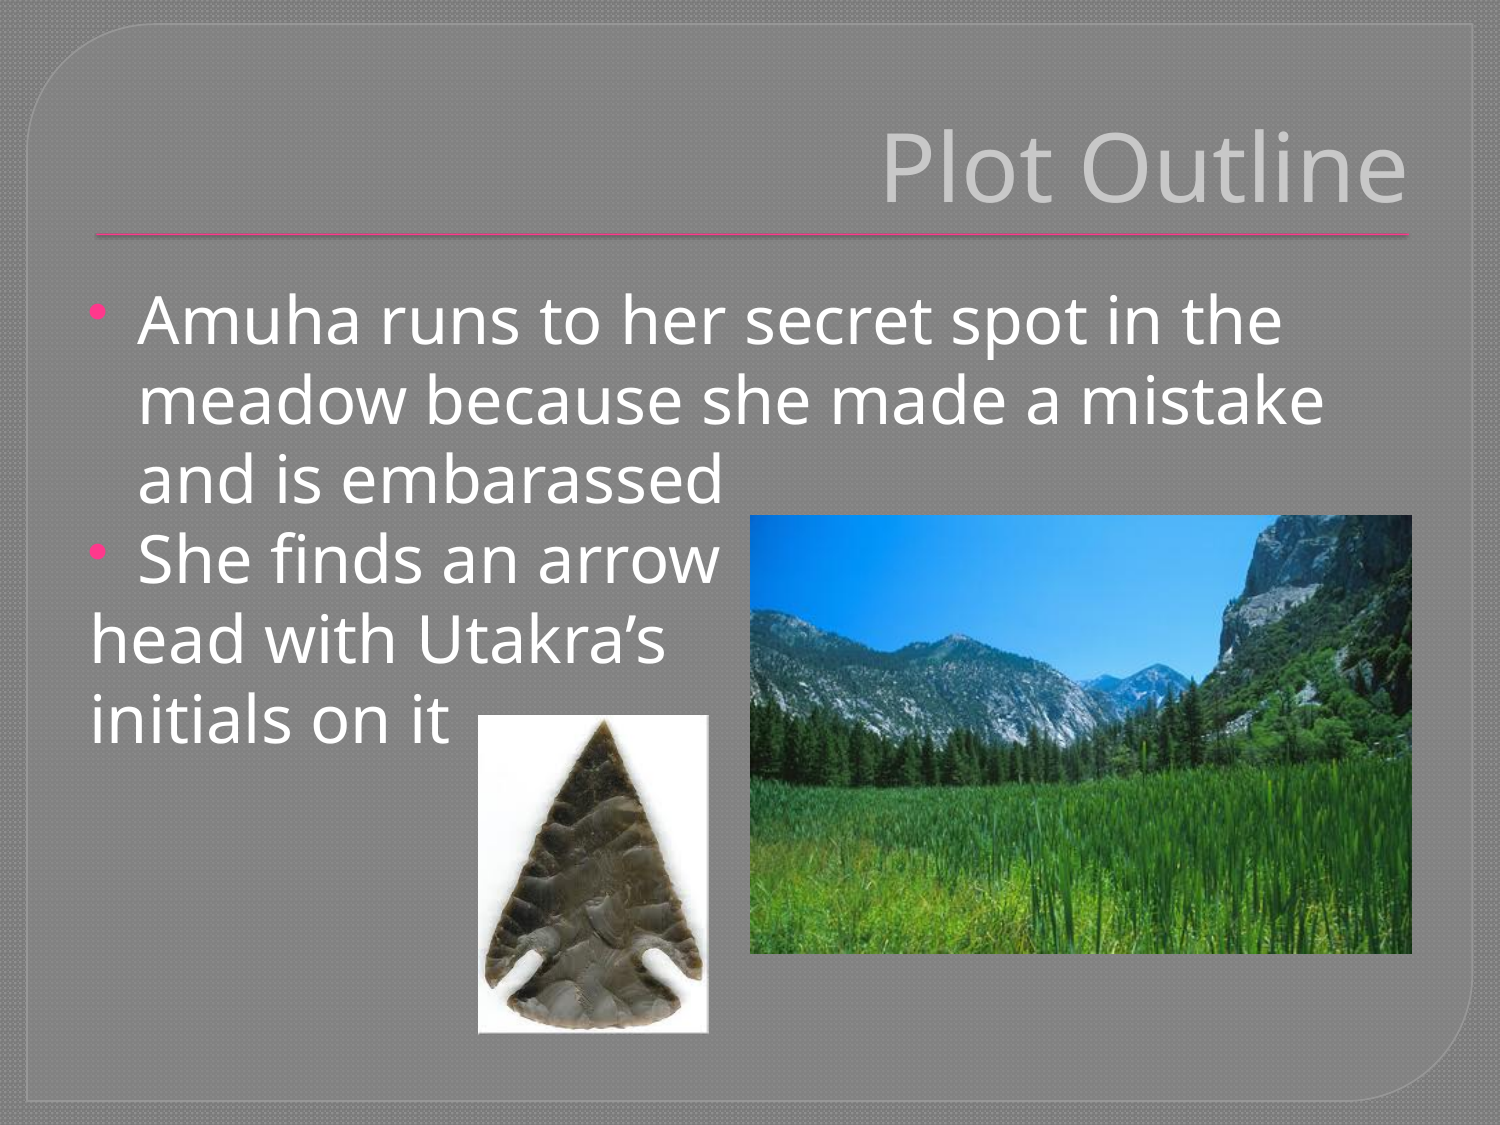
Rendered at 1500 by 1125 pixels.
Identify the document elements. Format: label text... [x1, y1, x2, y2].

picture [749, 514, 1412, 954]
picture [478, 715, 710, 1036]
list Amuha runs to her secret spot in the meadow because she made a mistake and is embarassed She finds an arrow head with Utakra’s initials on it [75, 270, 1425, 1013]
title Plot Outline [75, 41, 1425, 230]
